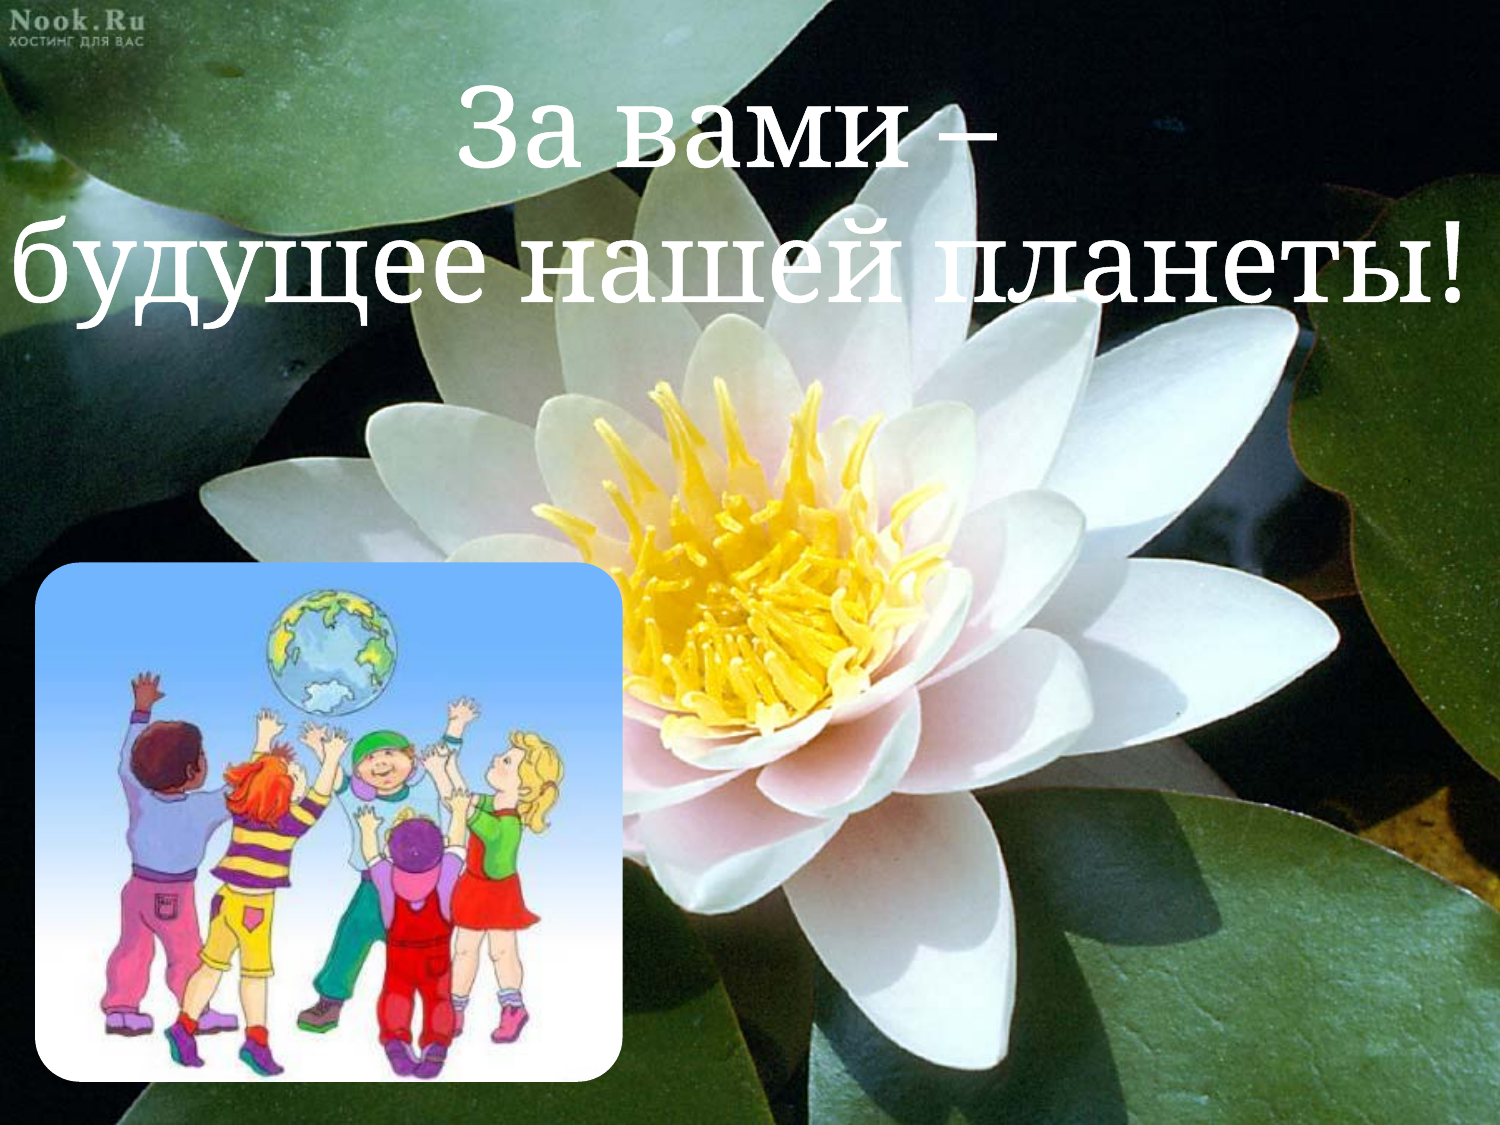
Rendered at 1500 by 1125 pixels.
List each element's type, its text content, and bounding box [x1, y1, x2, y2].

text_box За вами – будущее нашей планеты! [0, 46, 1487, 332]
picture [0, 0, 1500, 1125]
